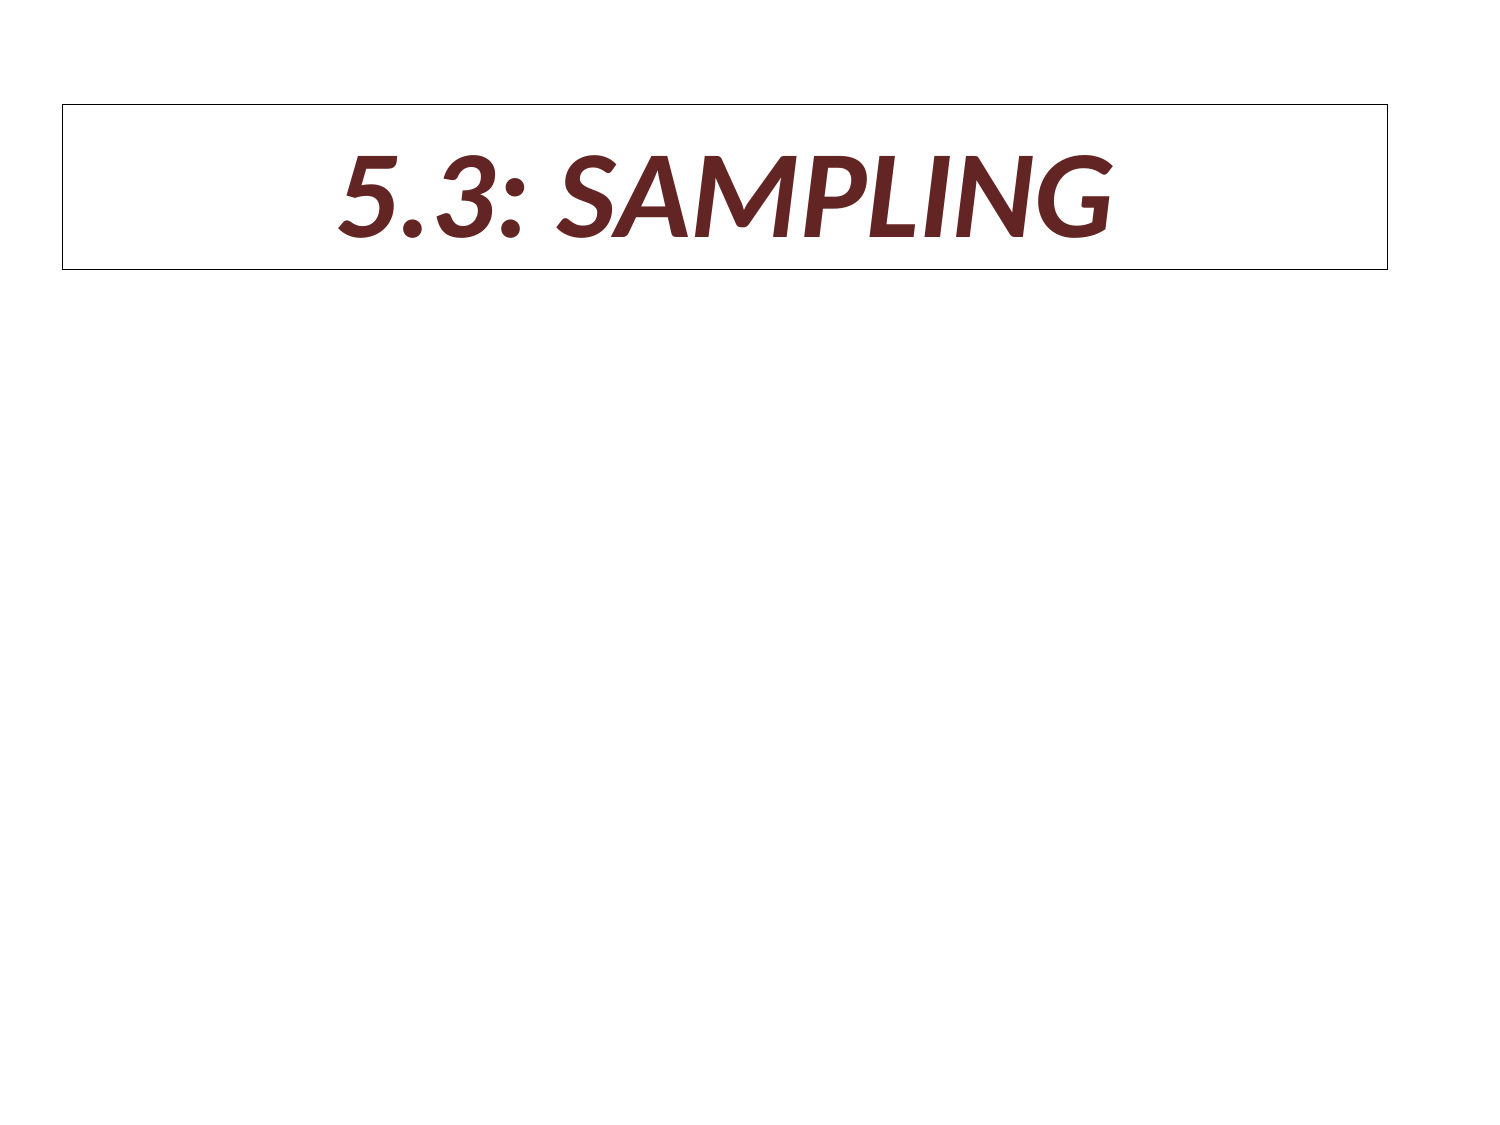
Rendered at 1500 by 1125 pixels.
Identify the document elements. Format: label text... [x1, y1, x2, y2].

text_box 5.3: SAMPLING [62, 104, 1388, 270]
